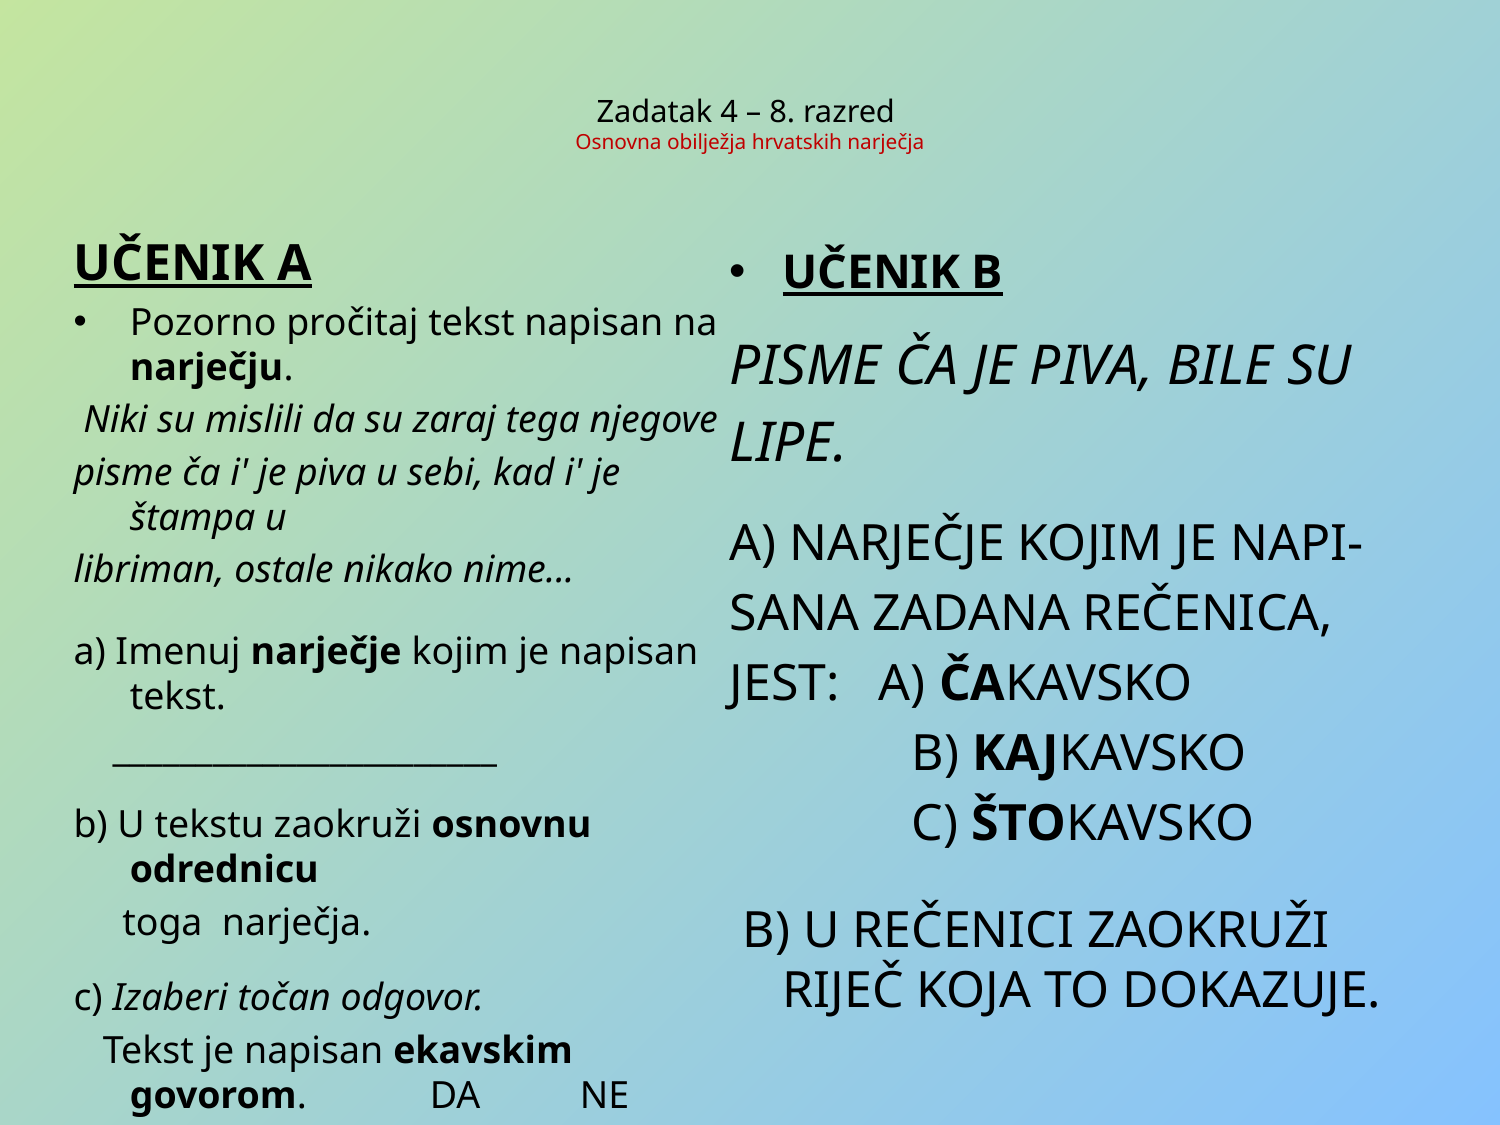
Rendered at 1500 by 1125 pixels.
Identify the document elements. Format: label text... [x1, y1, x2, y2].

list UČENIK A Pozorno pročitaj tekst napisan na narječju. Niki su mislili da su zaraj tega njegove pisme ča i' je piva u sebi, kad i' je štampa u libriman, ostale nikako nime... a) Imenuj narječje kojim je napisan tekst. _______________________ b) U tekstu zaokruži osnovnu odrednicu toga narječja. c) Izaberi točan odgovor. Tekst je napisan ekavskim govorom. DA NE [58, 222, 750, 1027]
title Zadatak 4 – 8. razred Osnovna obilježja hrvatskih narječja [70, 46, 1430, 188]
list UČENIK B pisme ča je piva, BILE SU LIPE. A) NARJEČJE KOJIM JE NAPI- SANA ZADANA REČENICA, jEST: a) ČAKAVSKO B) KAJKAVSKO C) ŠTOKAVSKO B) U REČENICI ZAOKRUŽI RIJEČ KOJA TO DOKAZUJE. [714, 234, 1454, 1043]
